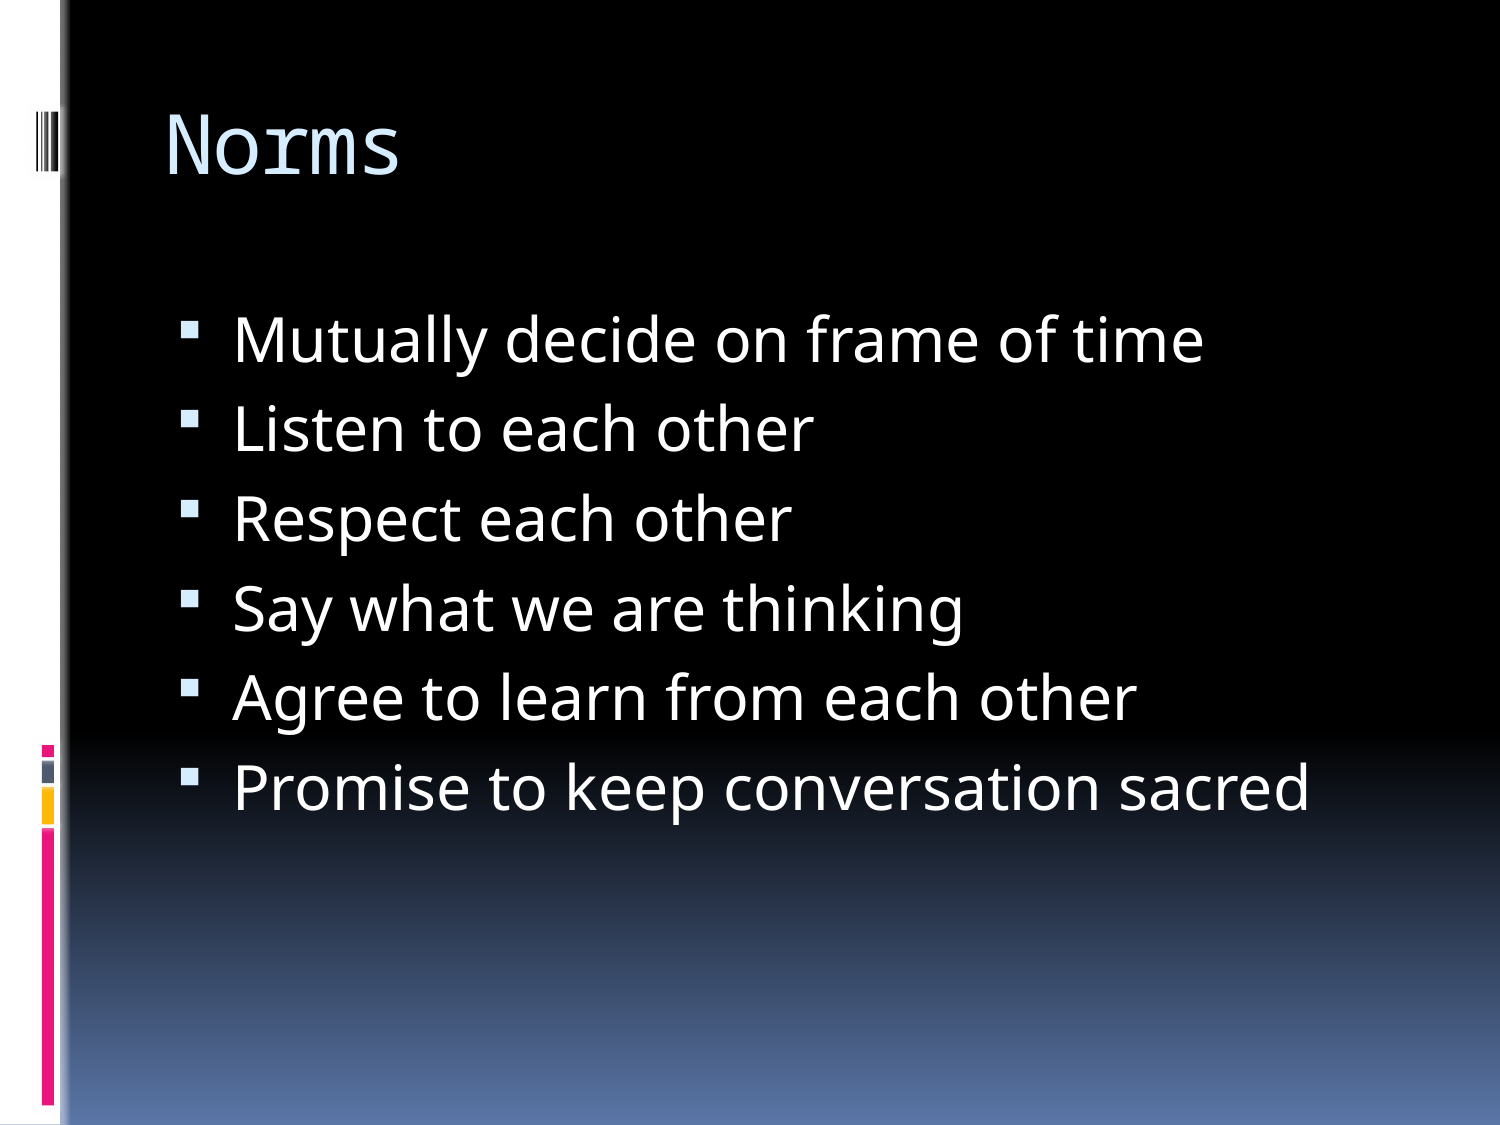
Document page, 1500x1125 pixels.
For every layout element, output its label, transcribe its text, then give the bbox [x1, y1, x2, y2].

list Mutually decide on frame of time Listen to each other Respect each other Say what we are thinking Agree to learn from each other Promise to keep conversation sacred [150, 292, 1425, 1043]
title Norms [150, 83, 1425, 234]
